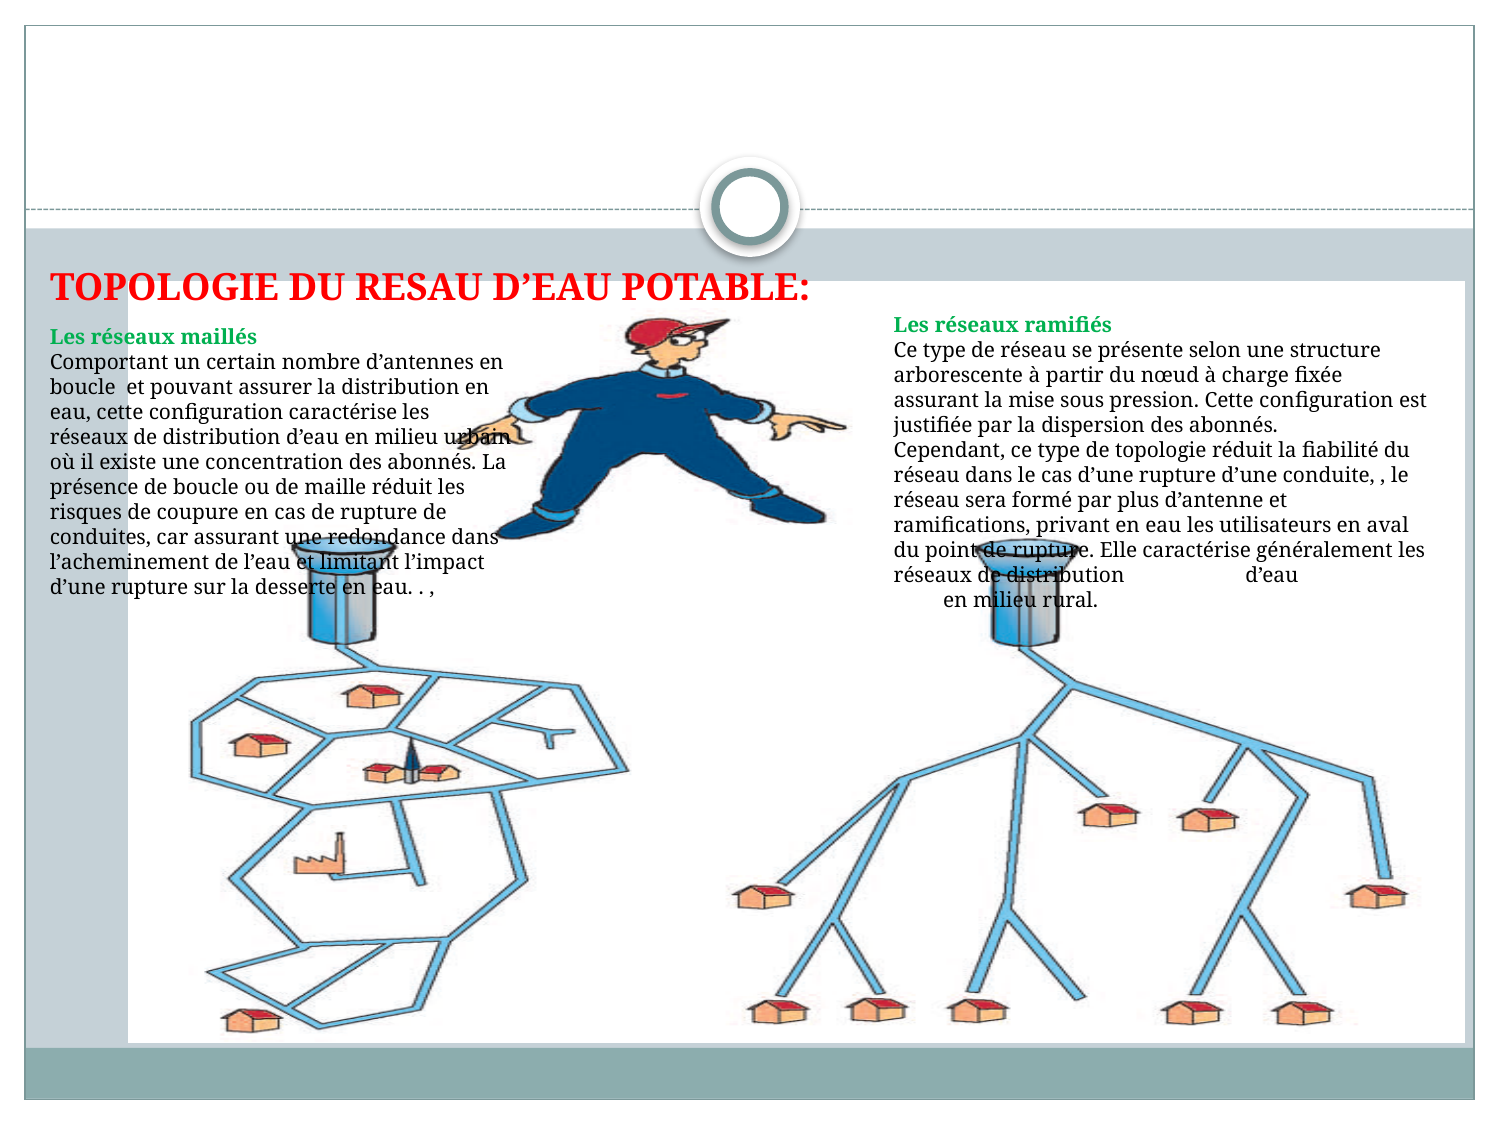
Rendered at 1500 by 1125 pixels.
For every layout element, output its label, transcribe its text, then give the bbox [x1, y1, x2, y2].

text_box Les réseaux maillés Comportant un certain nombre d’antennes en boucle et pouvant assurer la distribution en eau, cette configuration caractérise les réseaux de distribution d’eau en milieu urbain où il existe une concentration des abonnés. La présence de boucle ou de maille réduit les risques de coupure en cas de rupture de conduites, car assurant une redondance dans l’acheminement de l’eau et limitant l’impact d’une rupture sur la desserte en eau. . , [35, 316, 121, 606]
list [128, 280, 1466, 1044]
text_box TOPOLOGIE DU RESAU D’EAU POTABLE: [35, 210, 1137, 316]
